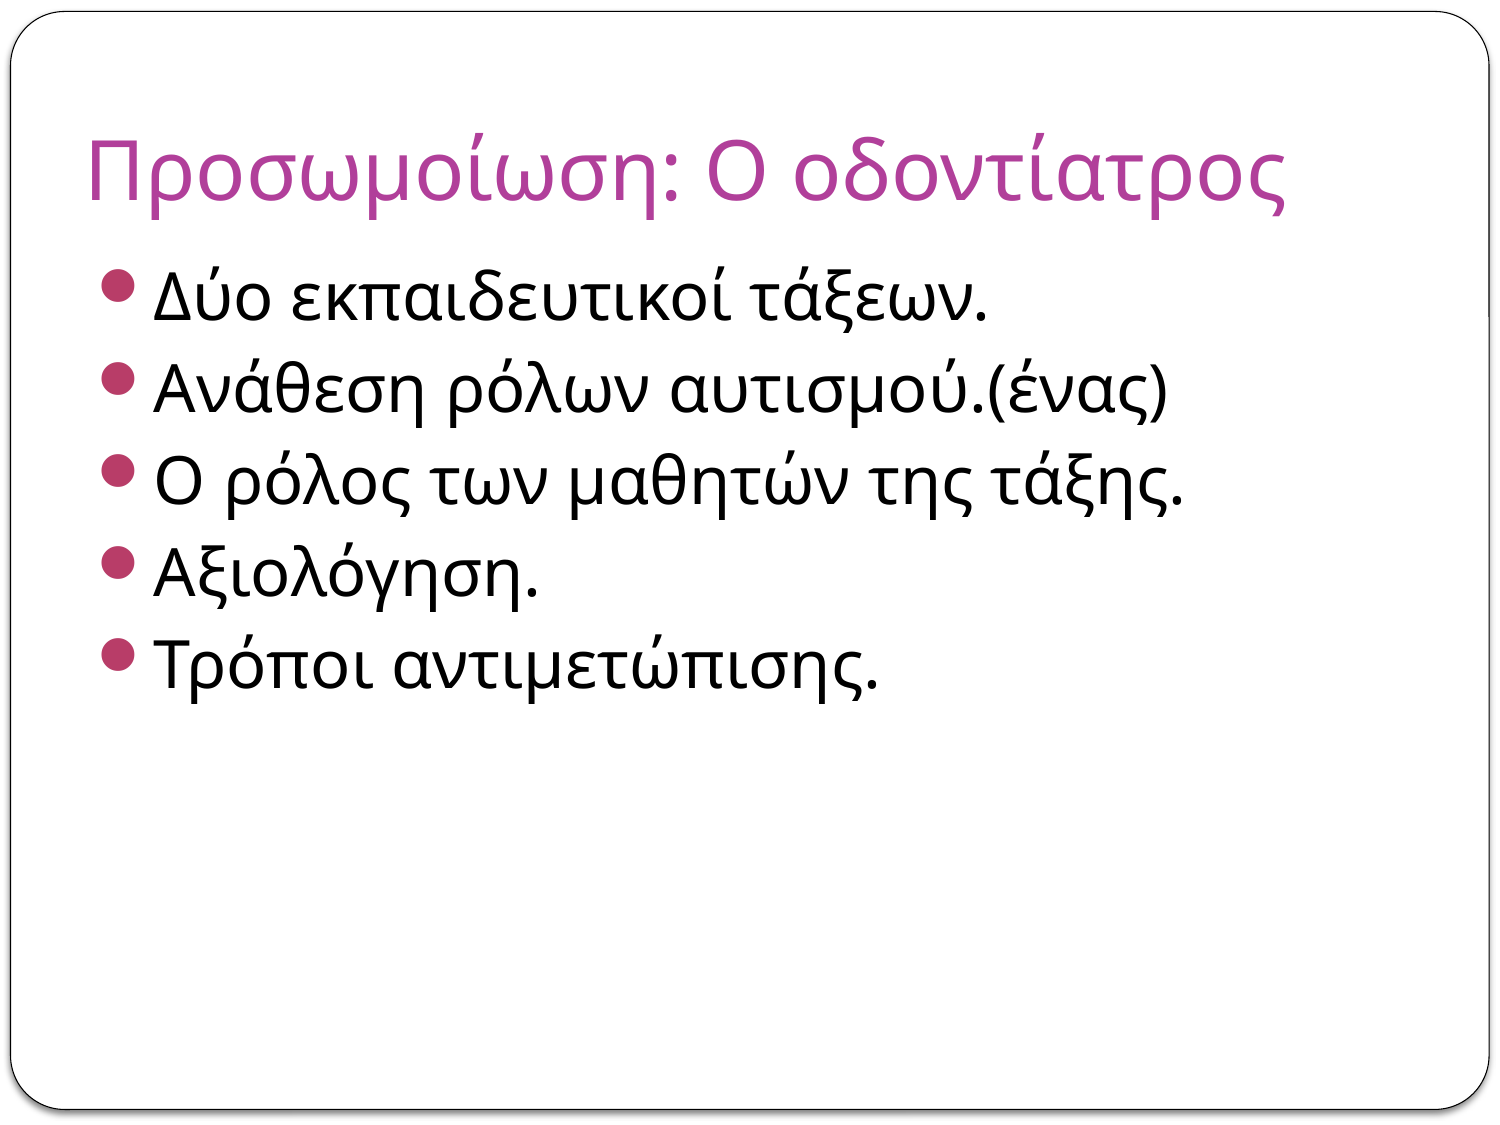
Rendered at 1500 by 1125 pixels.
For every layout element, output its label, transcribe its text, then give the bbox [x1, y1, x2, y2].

title Προσωμοίωση: Ο οδοντίατρος [70, 45, 1454, 233]
list Δύο εκπαιδευτικοί τάξεων. Ανάθεση ρόλων αυτισμού.(ένας) Ο ρόλος των μαθητών της τάξης. Αξιολόγηση. Τρόποι αντιμετώπισης. [82, 246, 1454, 1005]
